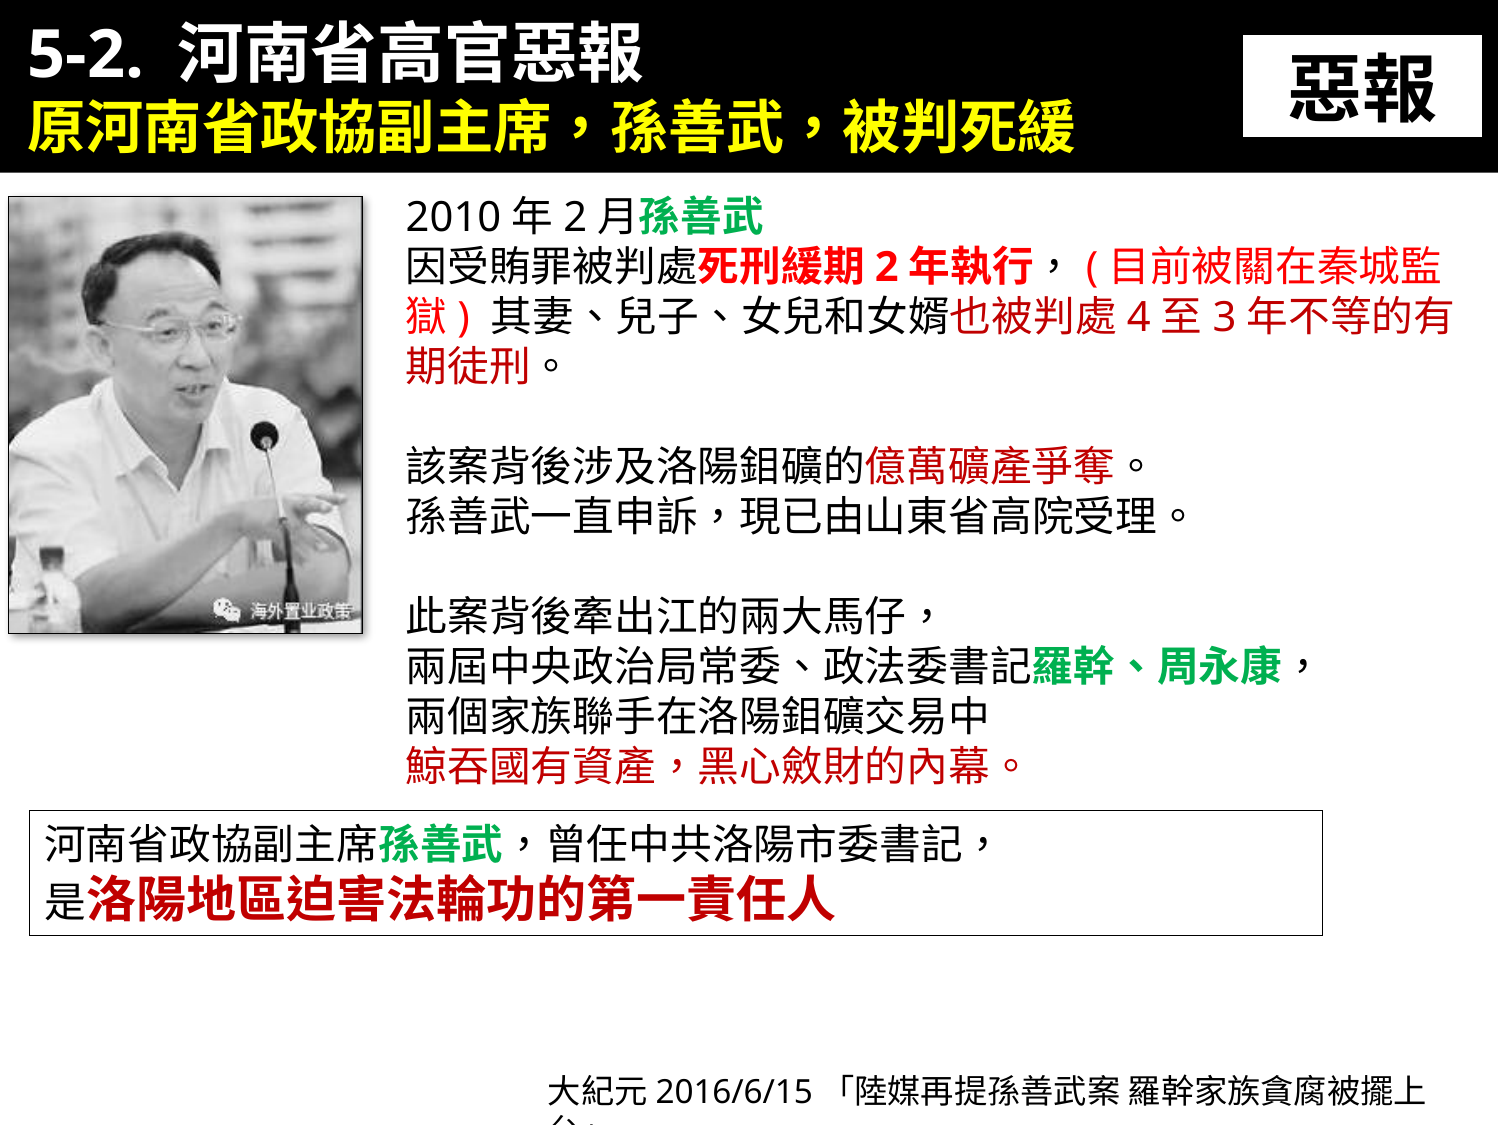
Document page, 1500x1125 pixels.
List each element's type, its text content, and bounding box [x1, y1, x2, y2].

text_box 大紀元2016/6/15「陸媒再提孫善武案 羅幹家族貪腐被擺上台」 [533, 1063, 1477, 1125]
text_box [0, 0, 1499, 173]
text_box 2010年2月孫善武 因受賄罪被判處死刑緩期2年執行，(目前被關在秦城監獄) 其妻、兒子、女兒和女婿也被判處4至3年不等的有期徒刑。 該案背後涉及洛陽鉬礦的億萬礦產爭奪。 孫善武一直申訴，現已由山東省高院受理。 此案背後牽出江的兩大馬仔， 兩屆中央政治局常委、政法委書記羅幹、周永康， 兩個家族聯手在洛陽鉬礦交易中 鯨吞國有資產，黑心斂財的內幕。 [390, 181, 1500, 797]
picture [7, 195, 363, 633]
text_box 河南省政協副主席孫善武，曾任中共洛陽市委書記， 是洛陽地區迫害法輪功的第一責任人 [29, 810, 1323, 936]
